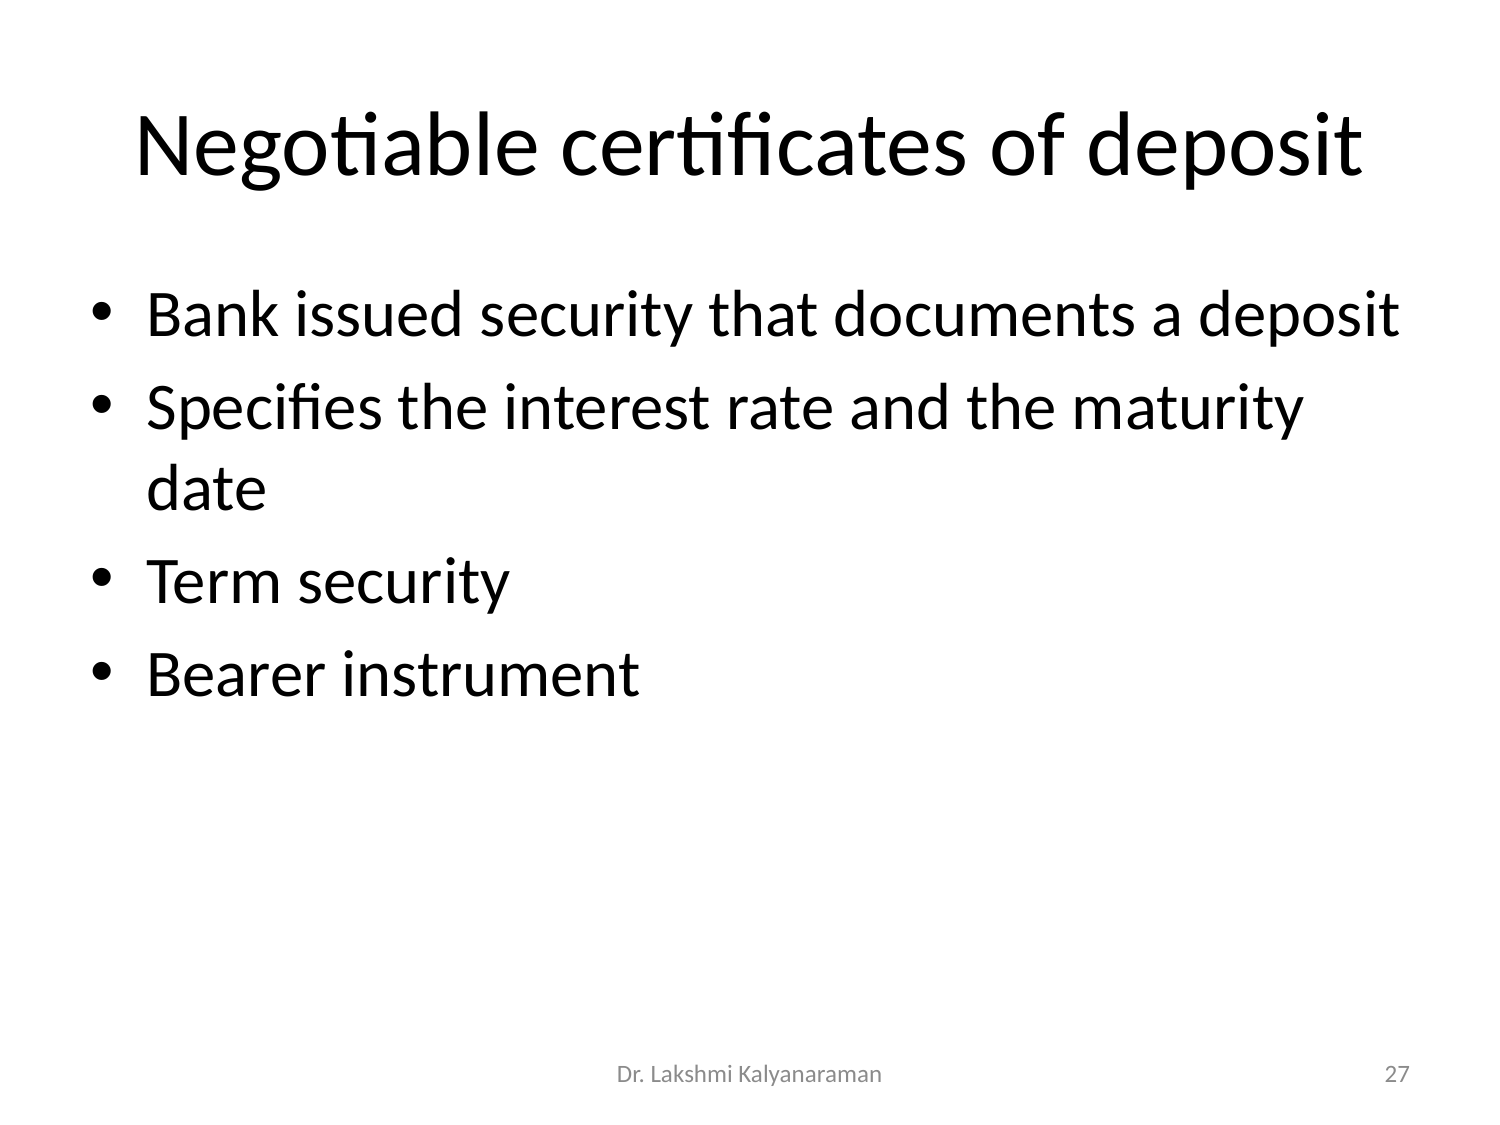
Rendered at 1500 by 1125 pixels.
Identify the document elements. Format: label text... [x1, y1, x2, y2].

footer Dr. Lakshmi Kalyanaraman [512, 1042, 988, 1103]
slide_number 27 [1074, 1042, 1425, 1103]
list Bank issued security that documents a deposit Specifies the interest rate and the maturity date Term security Bearer instrument [75, 262, 1425, 1005]
title Negotiable certificates of deposit [75, 45, 1425, 233]
